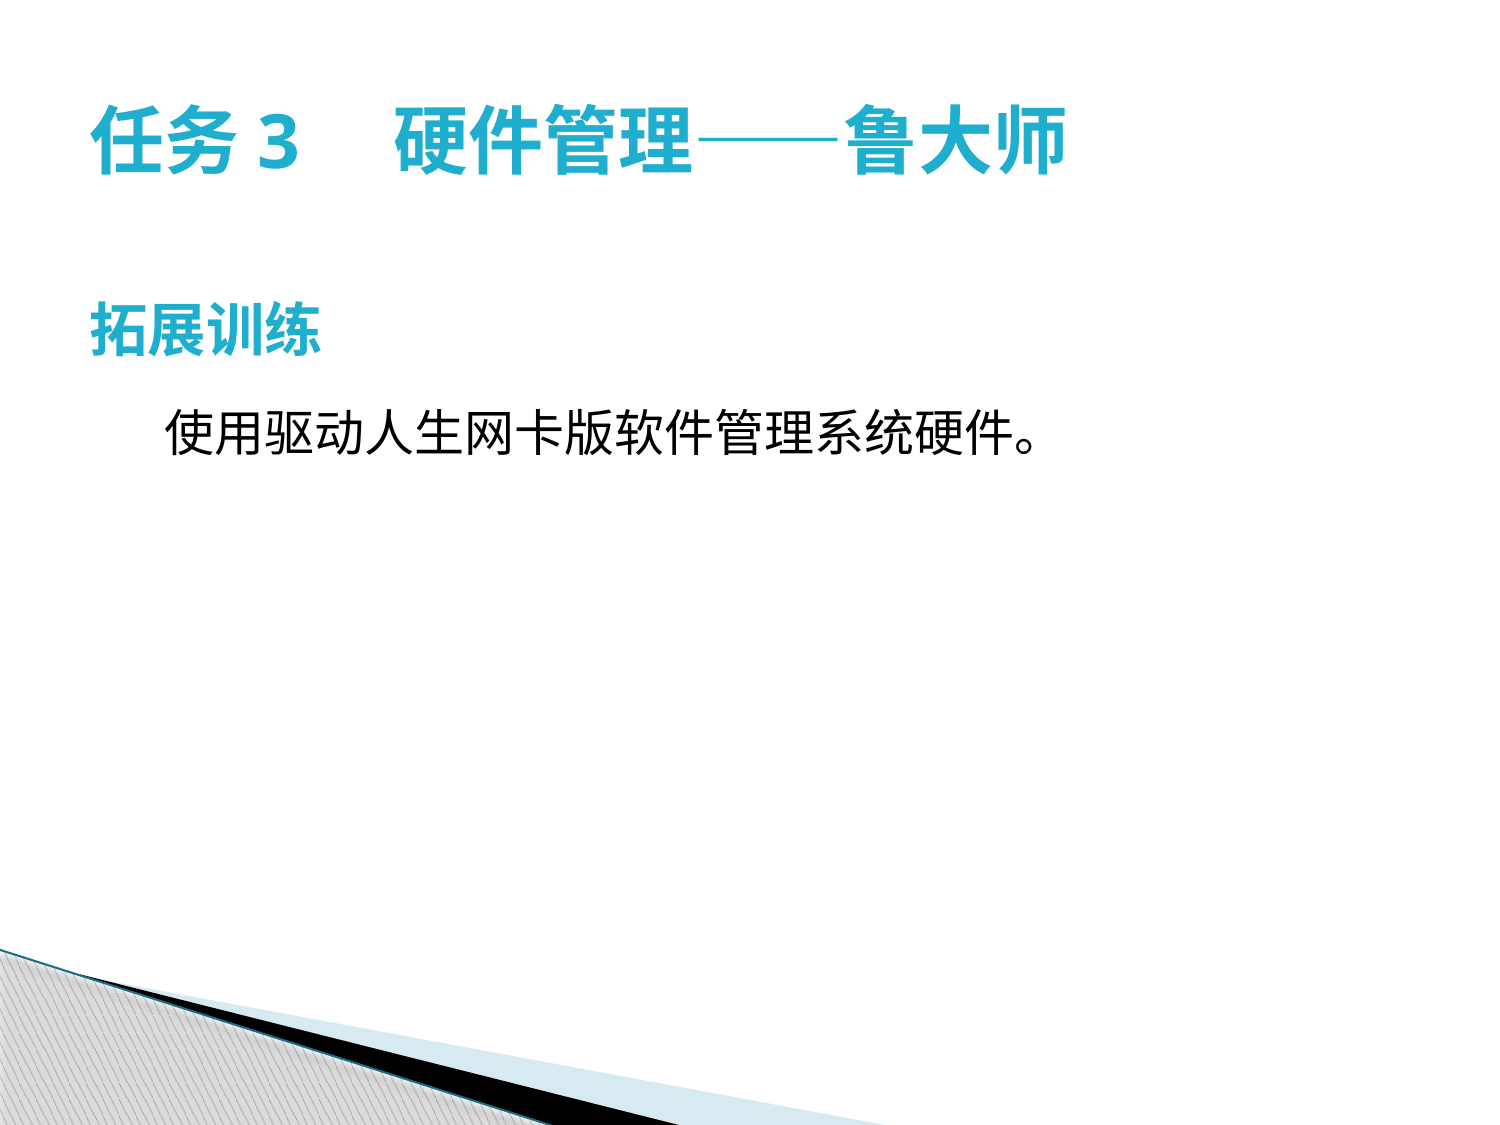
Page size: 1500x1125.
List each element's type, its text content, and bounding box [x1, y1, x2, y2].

title 任务3 硬件管理——鲁大师 [75, 45, 1425, 233]
list 拓展训练 使用驱动人生网卡版软件管理系统硬件。 [75, 243, 1425, 1012]
